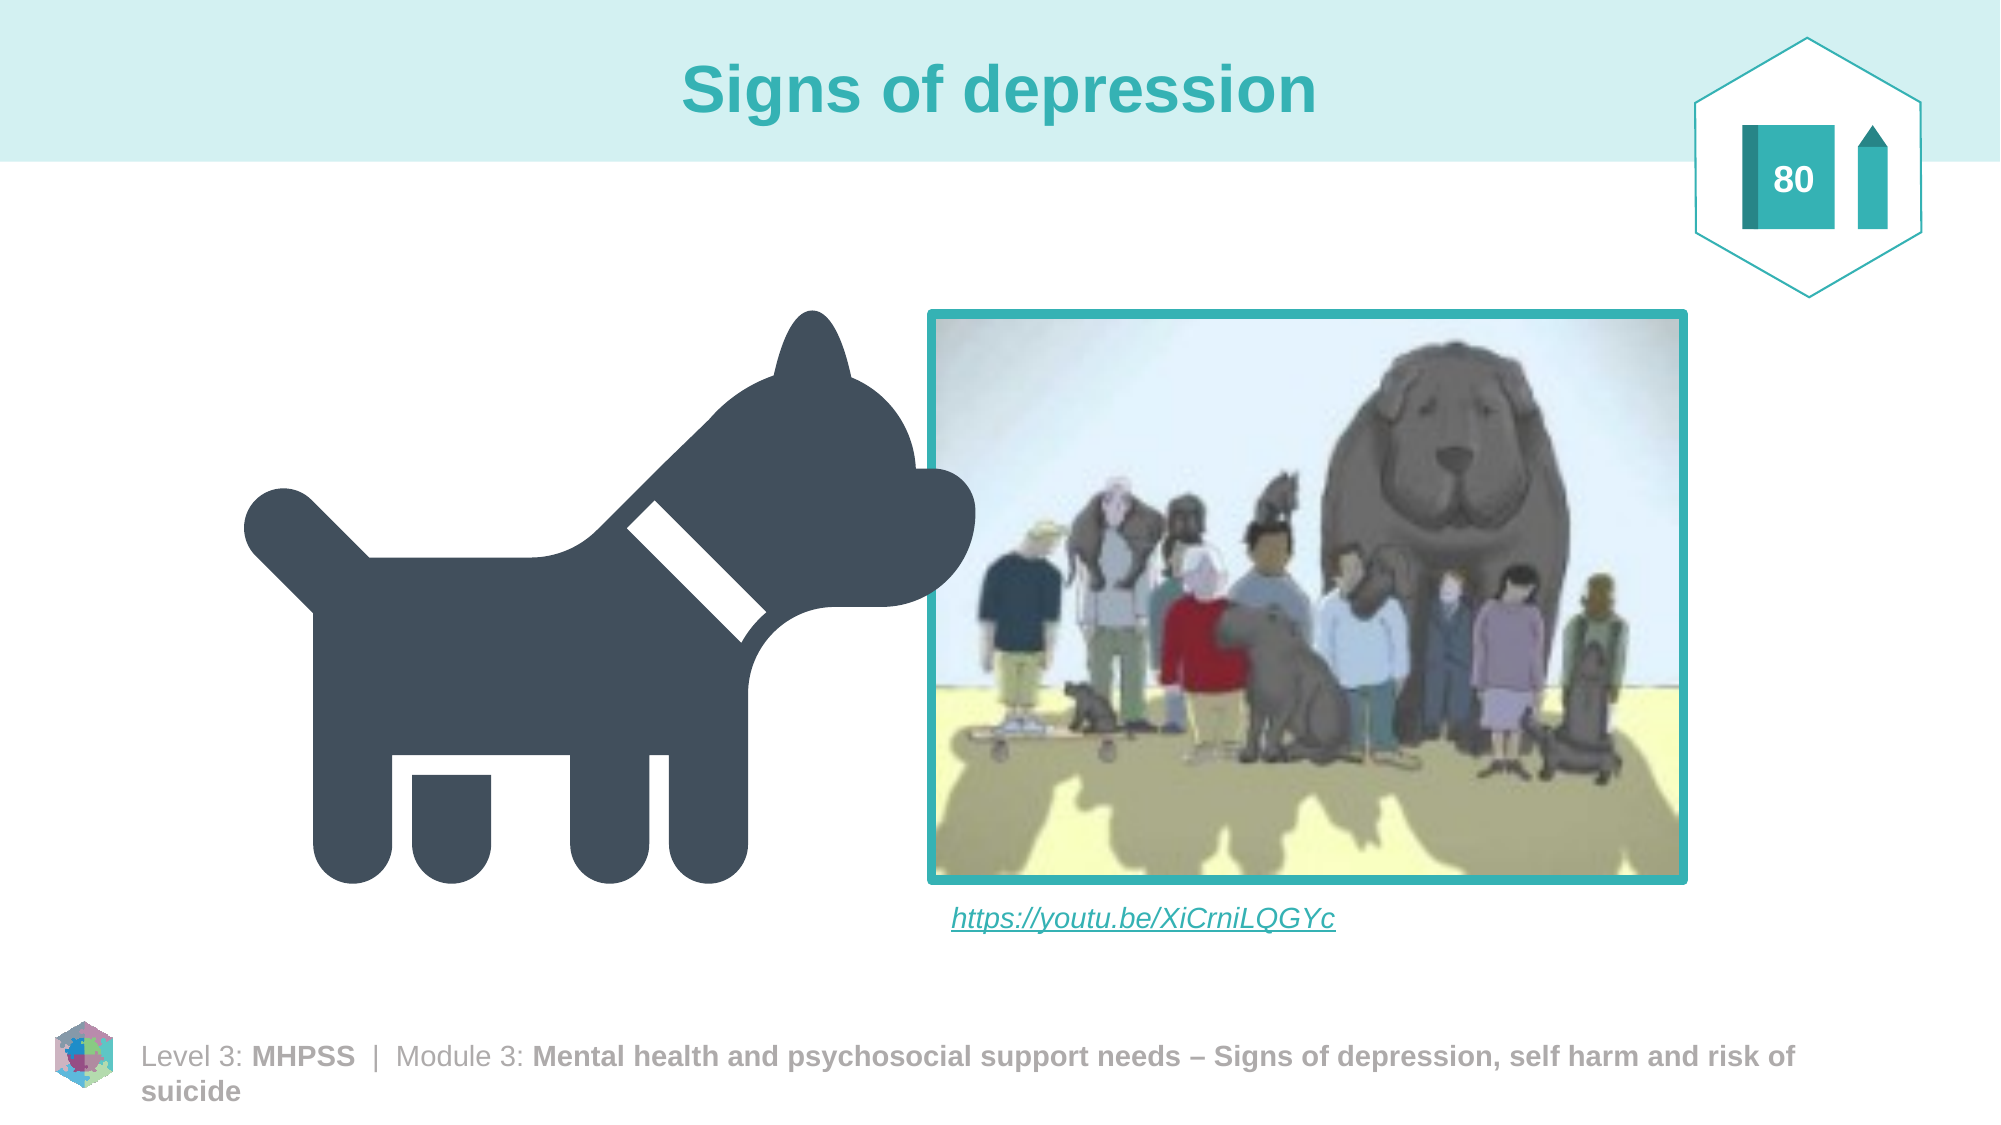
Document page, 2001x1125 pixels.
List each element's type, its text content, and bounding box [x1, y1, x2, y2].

title Signs of depression [137, 19, 1634, 163]
picture [55, 1021, 113, 1088]
text_box https://youtu.be/XiCrniLQGYc [936, 891, 1612, 942]
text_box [1639, 5, 1978, 330]
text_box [243, 310, 976, 884]
picture [976, 318, 1679, 876]
